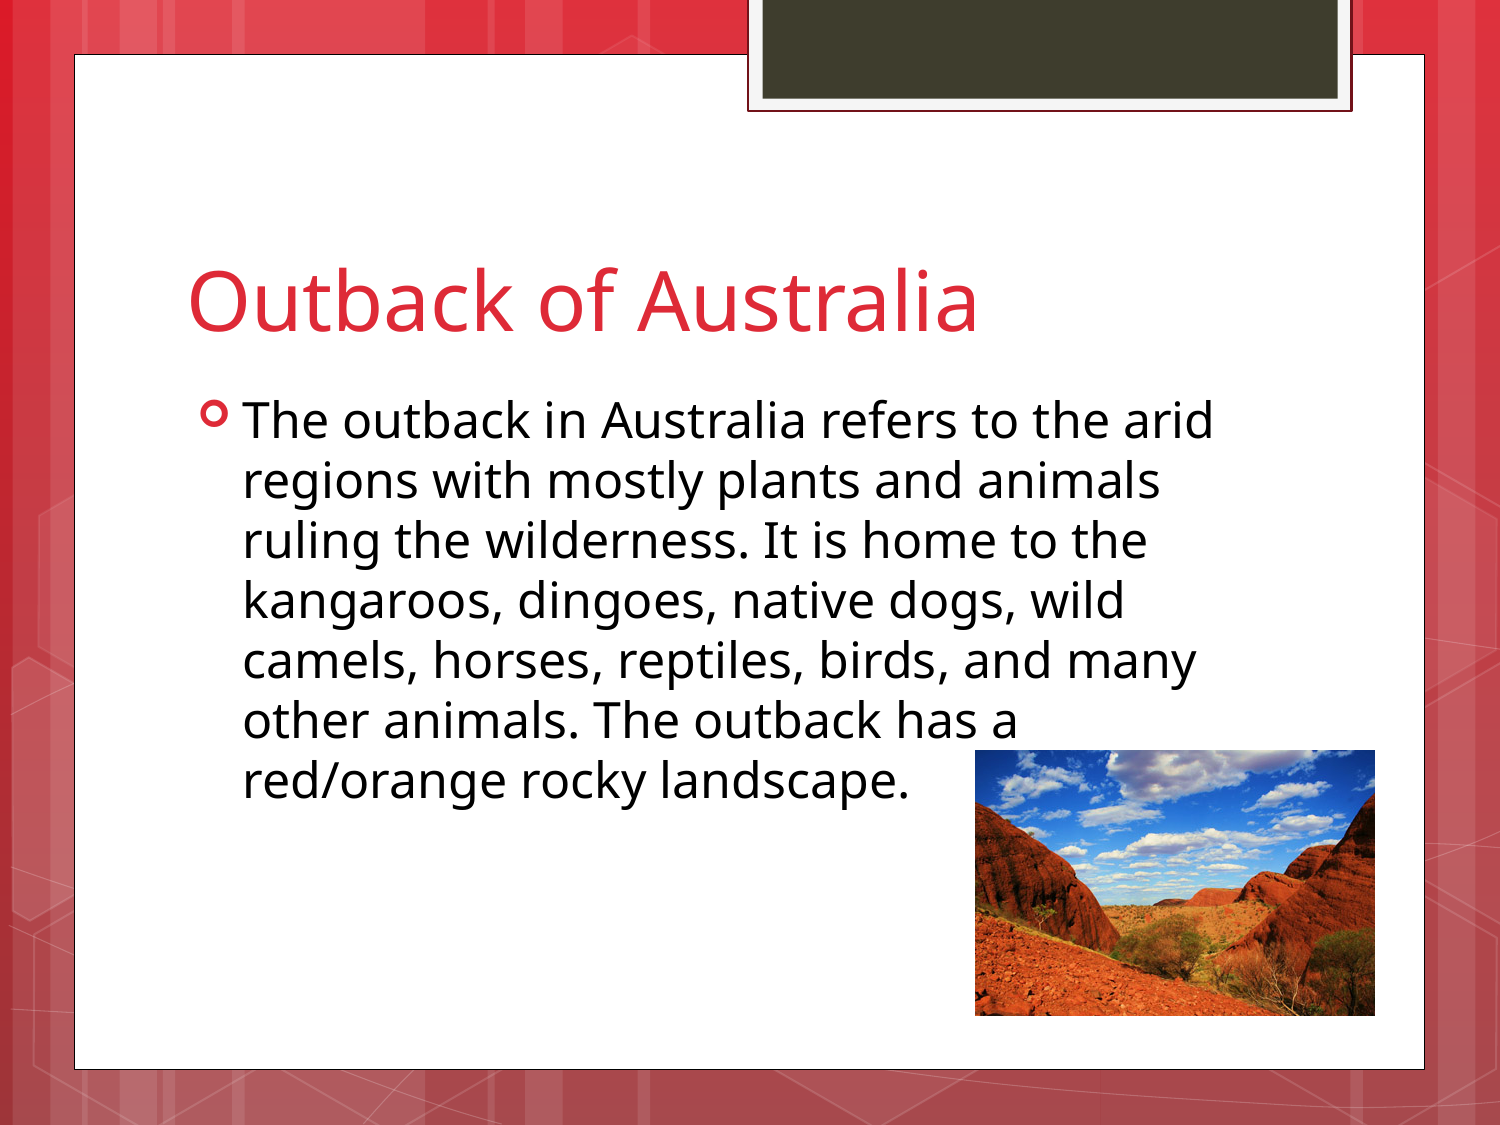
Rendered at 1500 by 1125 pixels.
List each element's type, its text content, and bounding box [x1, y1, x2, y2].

title Outback of Australia [171, 168, 1324, 357]
picture [974, 749, 1376, 1017]
list The outback in Australia refers to the arid regions with mostly plants and animals ruling the wilderness. It is home to the kangaroos, dingoes, native dogs, wild camels, horses, reptiles, birds, and many other animals. The outback has a red/orange rocky landscape. [171, 381, 1283, 957]
